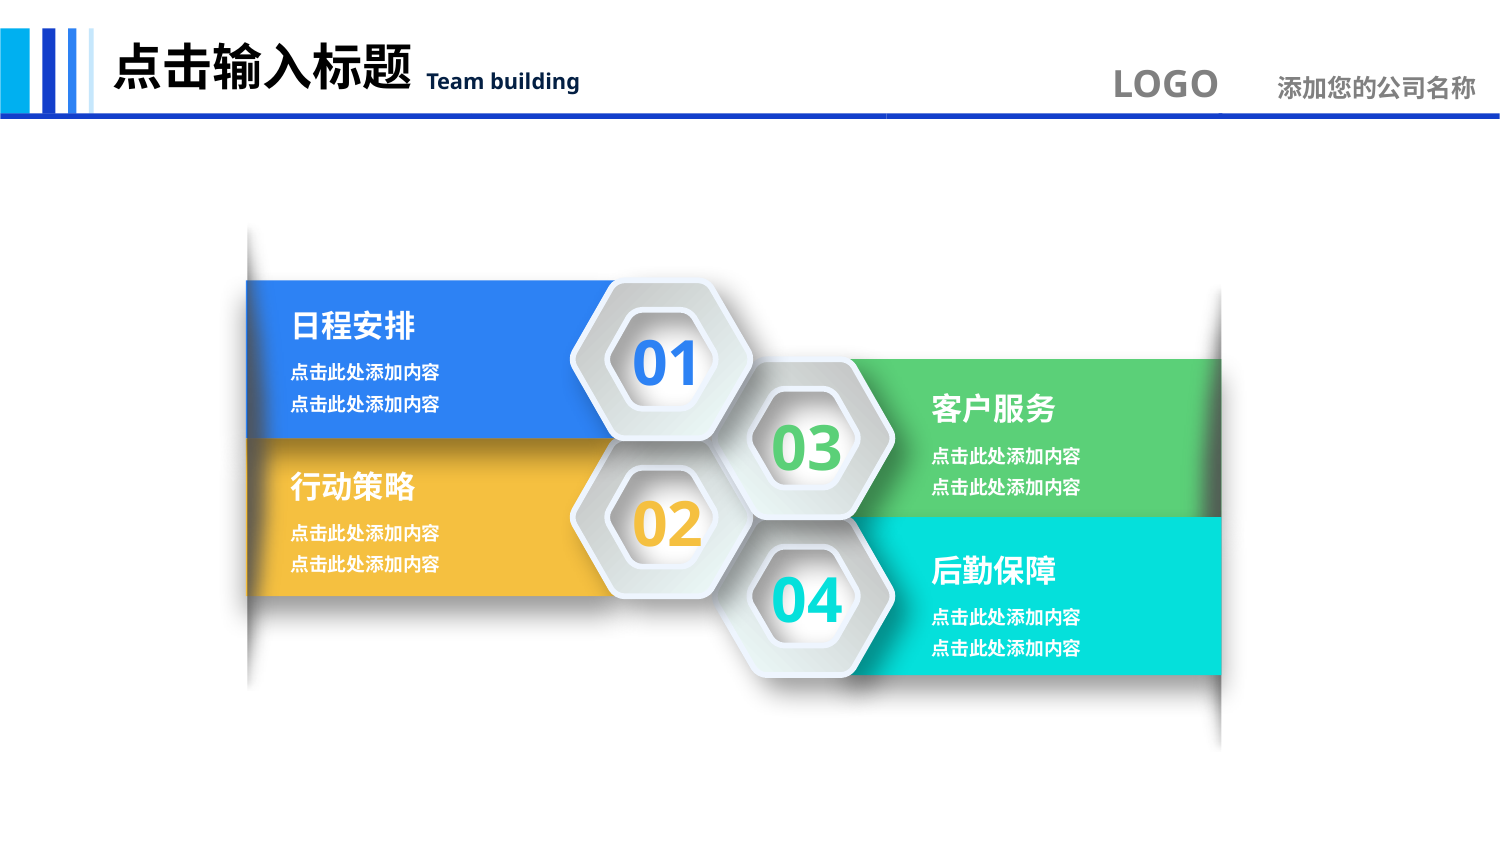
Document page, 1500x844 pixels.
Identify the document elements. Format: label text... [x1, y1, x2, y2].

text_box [849, 280, 1257, 752]
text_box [714, 358, 894, 518]
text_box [0, 113, 1500, 120]
text_box Team building [411, 60, 700, 102]
text_box 点击输入标题 [97, 28, 739, 104]
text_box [714, 525, 894, 676]
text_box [571, 280, 751, 439]
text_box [0, 28, 94, 112]
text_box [211, 219, 619, 691]
text_box LOGO 添加您的公司名称 [1097, 52, 1500, 111]
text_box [624, 446, 751, 597]
